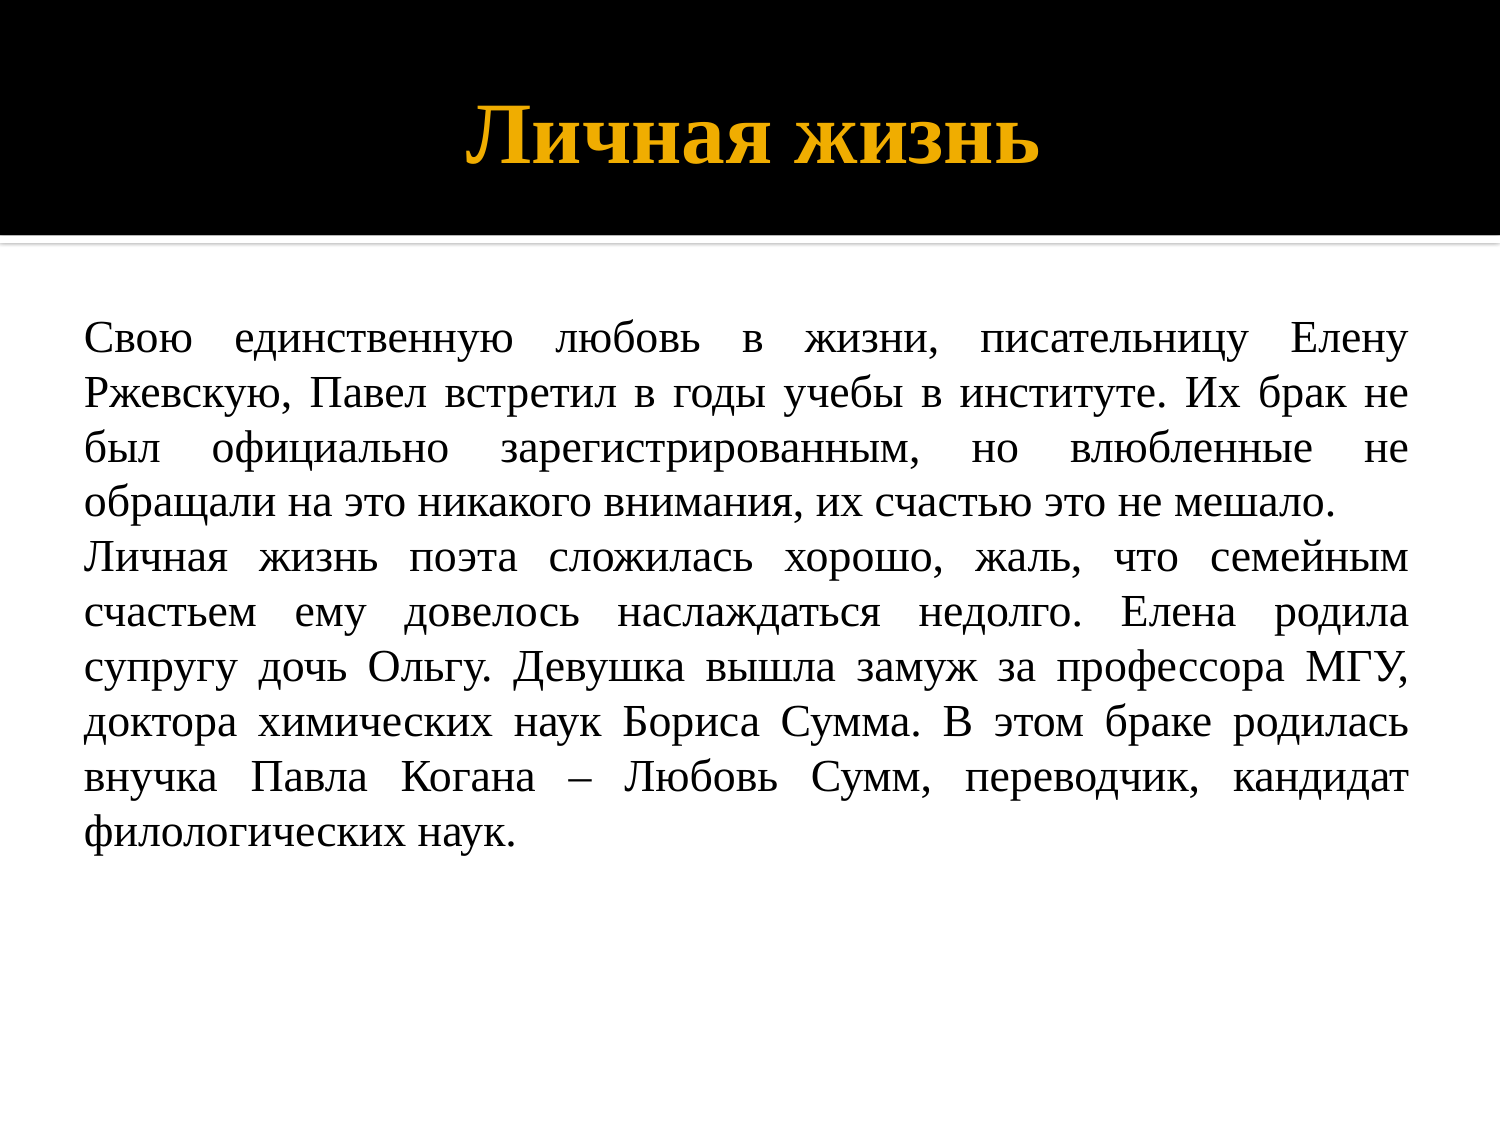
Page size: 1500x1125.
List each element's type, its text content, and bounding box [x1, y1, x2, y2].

list Свою единственную любовь в жизни, писательницу Елену Ржевскую, Павел встретил в годы учебы в институте. Их брак не был официально зарегистрированным, но влюбленные не обращали на это никакого внимания, их счастью это не мешало. Личная жизнь поэта сложилась хорошо, жаль, что семейным счастьем ему довелось наслаждаться недолго. Елена родила супругу дочь Ольгу. Девушка вышла замуж за профессора МГУ, доктора химических наук Бориса Сумма. В этом браке родилась внучка Павла Когана – Любовь Сумм, переводчик, кандидат филологических наук. [75, 291, 1425, 1050]
title Личная жизнь [75, 25, 1425, 231]
